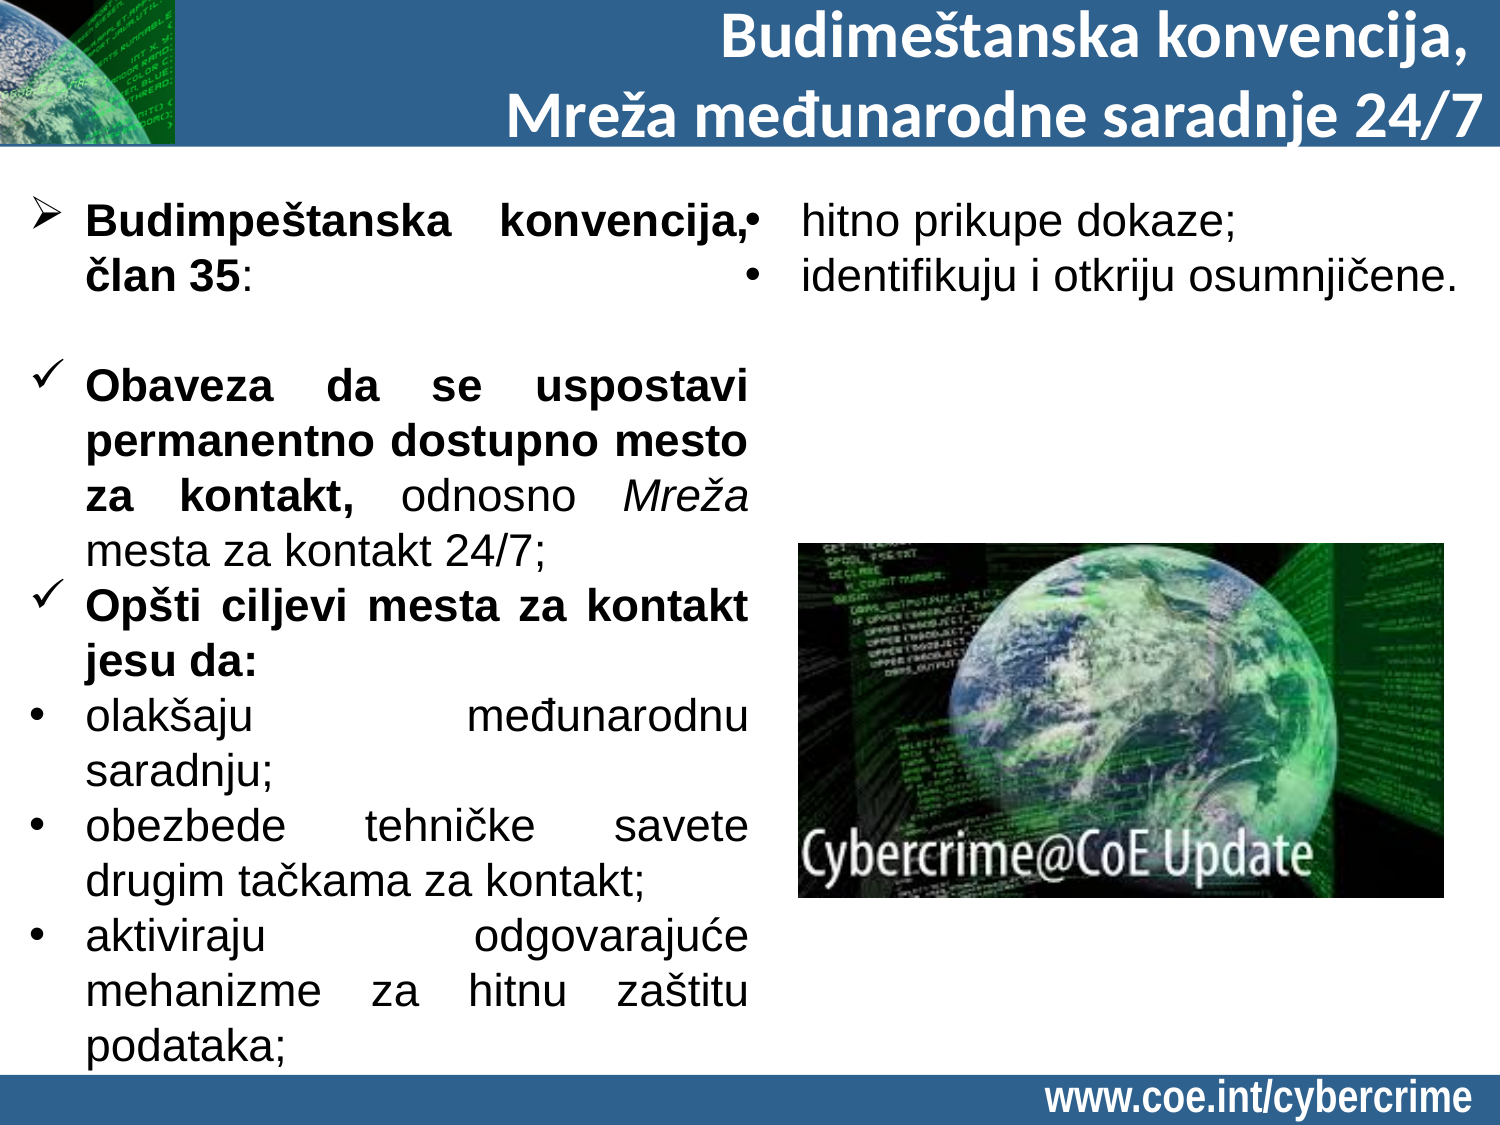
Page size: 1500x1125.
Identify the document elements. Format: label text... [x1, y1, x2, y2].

text_box www.coe.int/cybercrime [1030, 1059, 1500, 1125]
text_box Budimpeštanska konvencija, član 35: Obaveza da se uspostavi permanentno dostupno mesto za kontakt, odnosno Mreža mesta za kontakt 24/7; Opšti ciljevi mesta za kontakt jesu da: olakšaju međunarodnu saradnju; obezbede tehničke savete drugim tačkama za kontakt; aktiviraju odgovarajuće mehanizme za hitnu zaštitu podataka; [14, 183, 765, 1079]
text_box Budimeštanska konvencija, Mreža međunarodne saradnje 24/7 [177, 0, 1500, 149]
text_box hitno prikupe dokaze; identifikuju i otkriju osumnjičene. [729, 183, 1480, 309]
picture [798, 542, 1444, 898]
text_box [0, 1073, 1030, 1125]
picture [0, 0, 175, 144]
